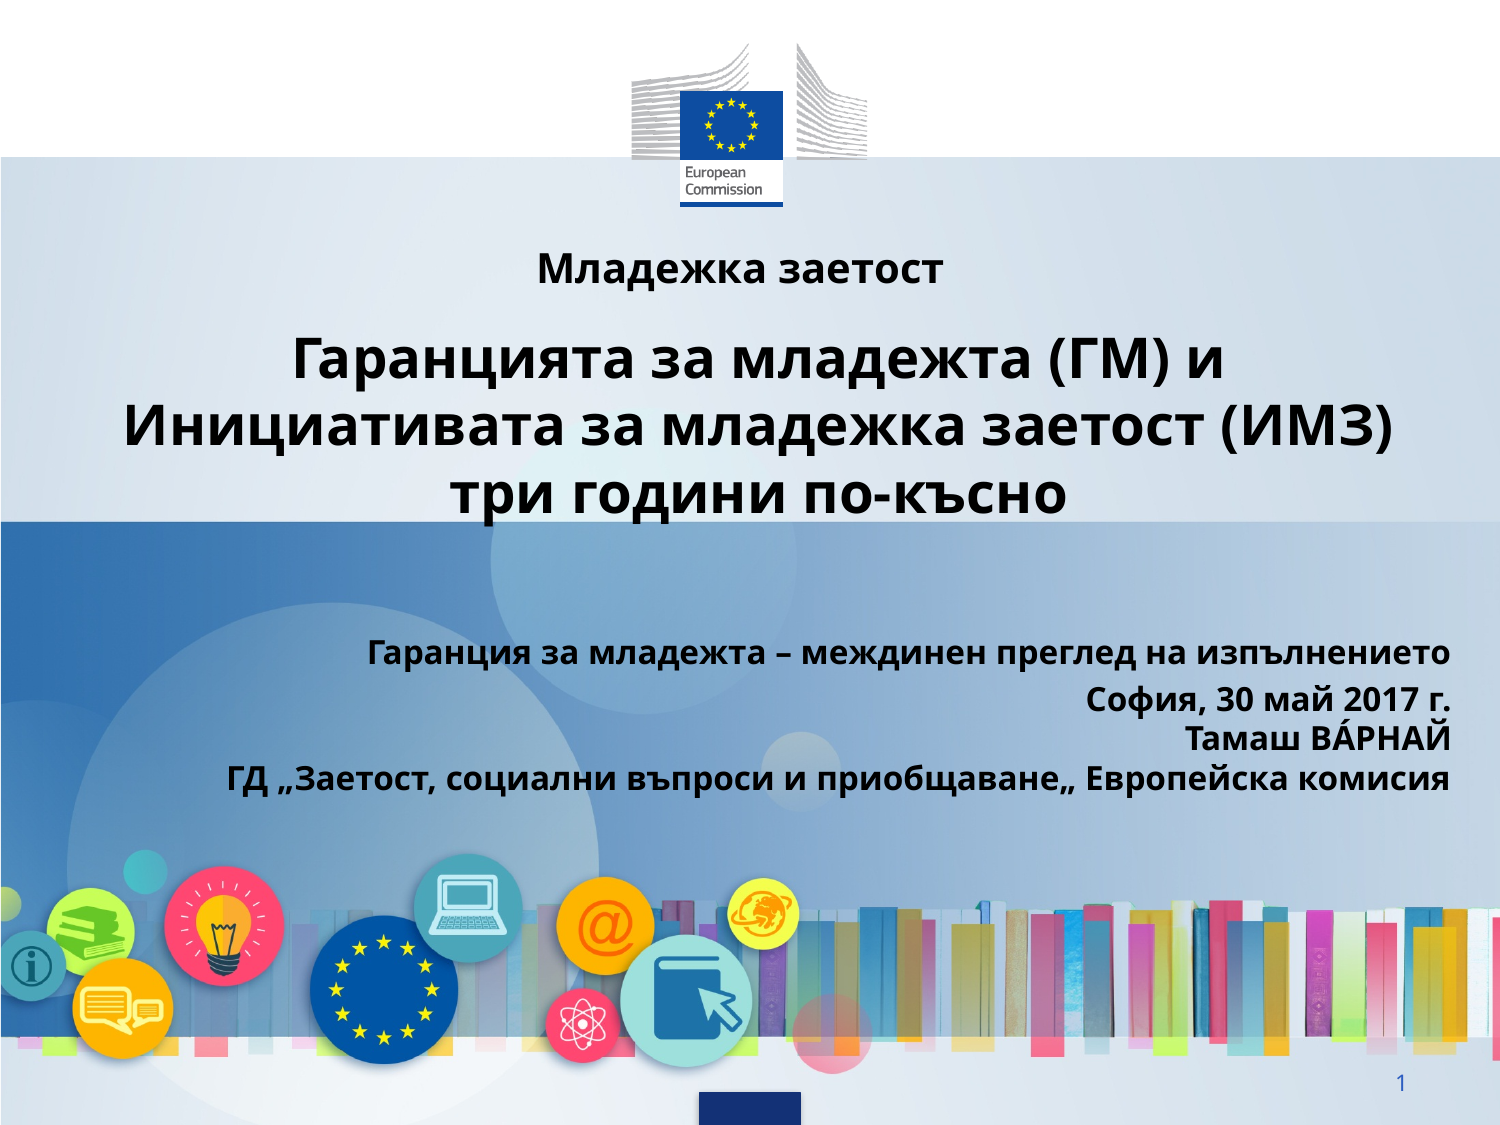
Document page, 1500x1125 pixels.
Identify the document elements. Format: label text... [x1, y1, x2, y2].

picture [0, 157, 1500, 1125]
title Младежка заетост [19, 196, 1462, 339]
text_box Гаранцията за младежта (ГМ) и Инициативата за младежка заетост (ИМЗ) три години по-късно [49, 314, 1468, 563]
text_box Гаранция за младежта – междинен преглед на изпълнението София, 30 май 2017 г. Тамаш ВÁРНАЙ ГД „Заетост, социални въпроси и приобщаване„ Европейска комисия [49, 623, 1468, 795]
slide_number 1 [1364, 1061, 1424, 1118]
